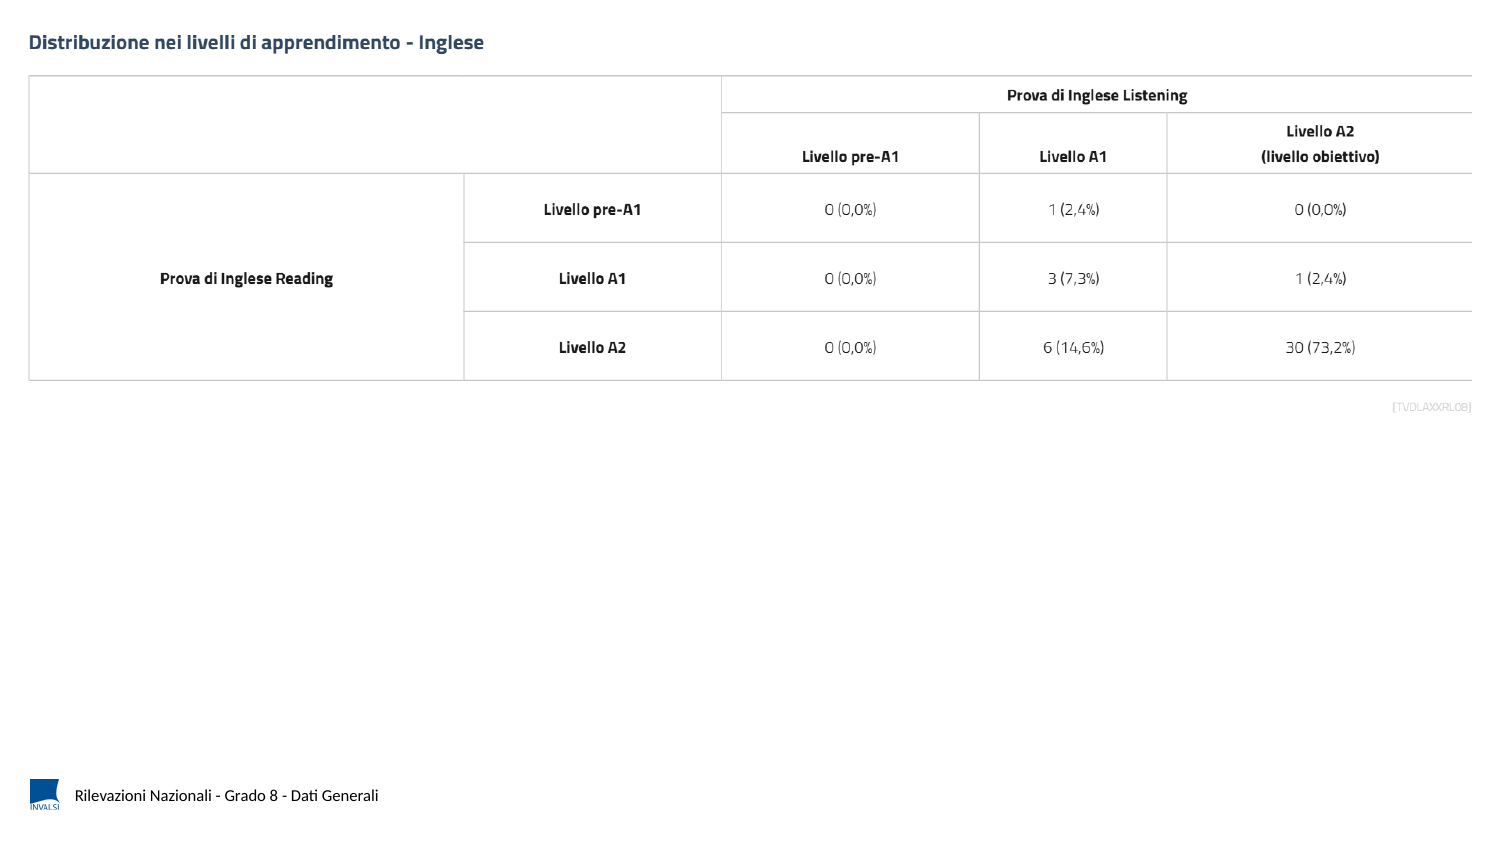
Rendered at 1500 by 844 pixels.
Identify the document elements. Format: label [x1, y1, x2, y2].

picture [0, 0, 1500, 498]
picture [29, 779, 60, 810]
